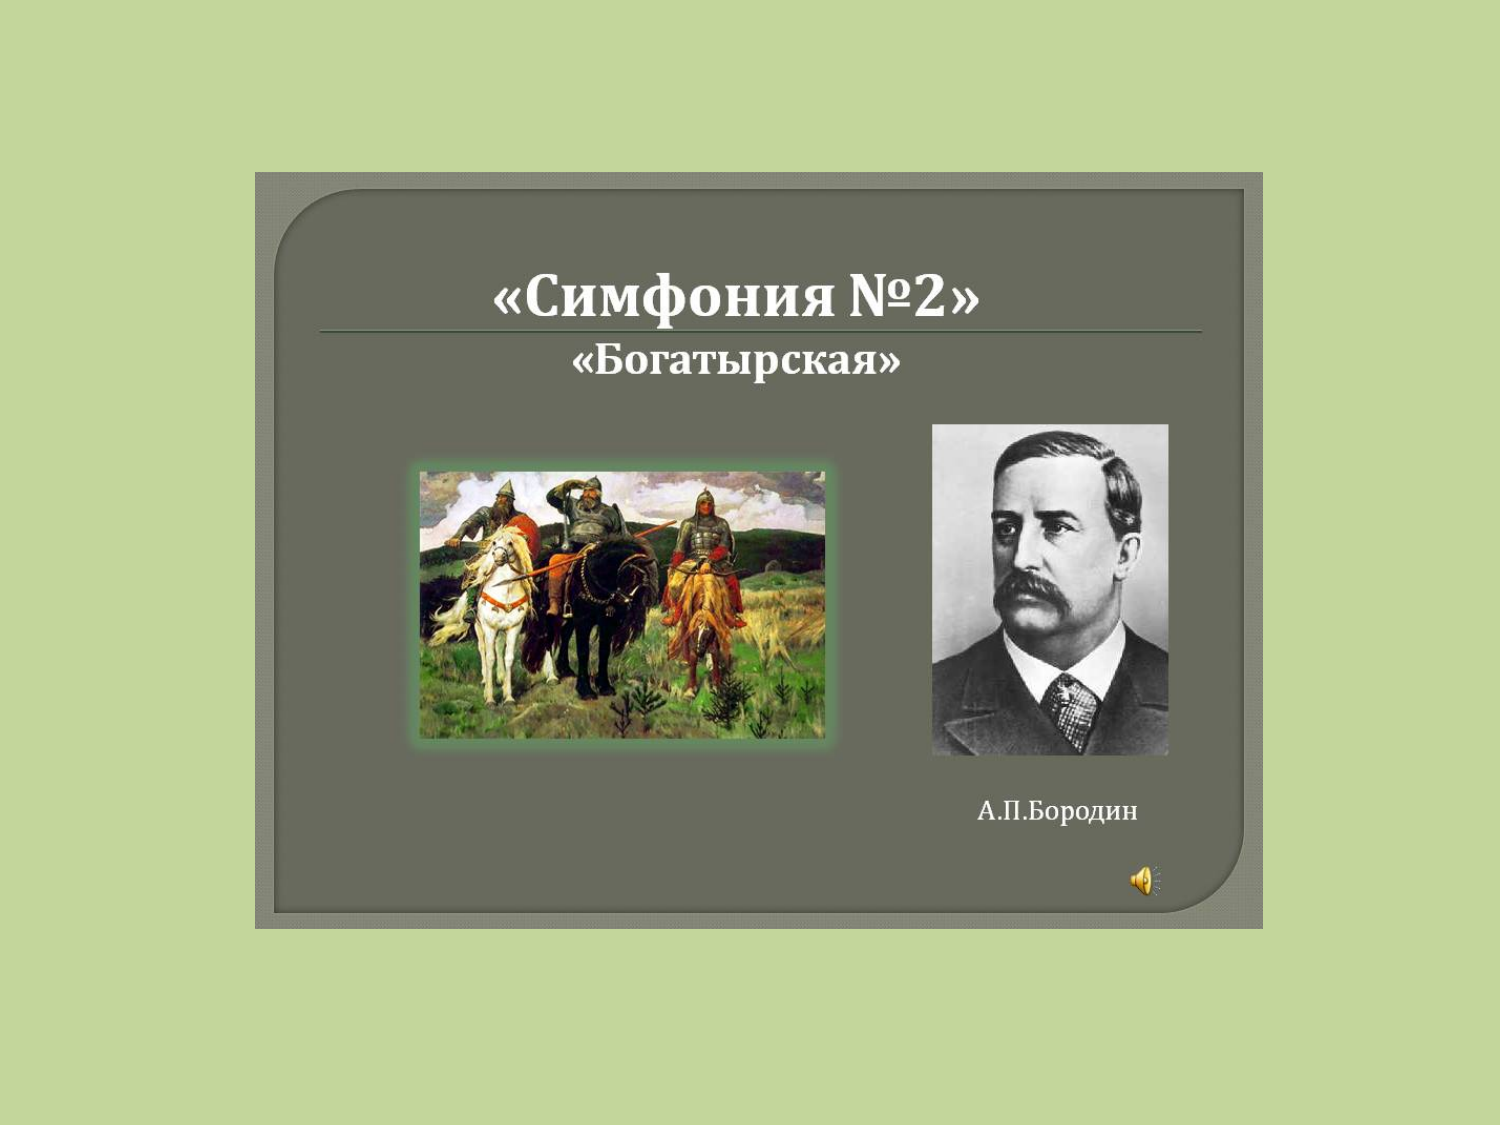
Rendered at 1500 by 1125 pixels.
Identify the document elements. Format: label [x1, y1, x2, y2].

picture [254, 172, 1264, 929]
